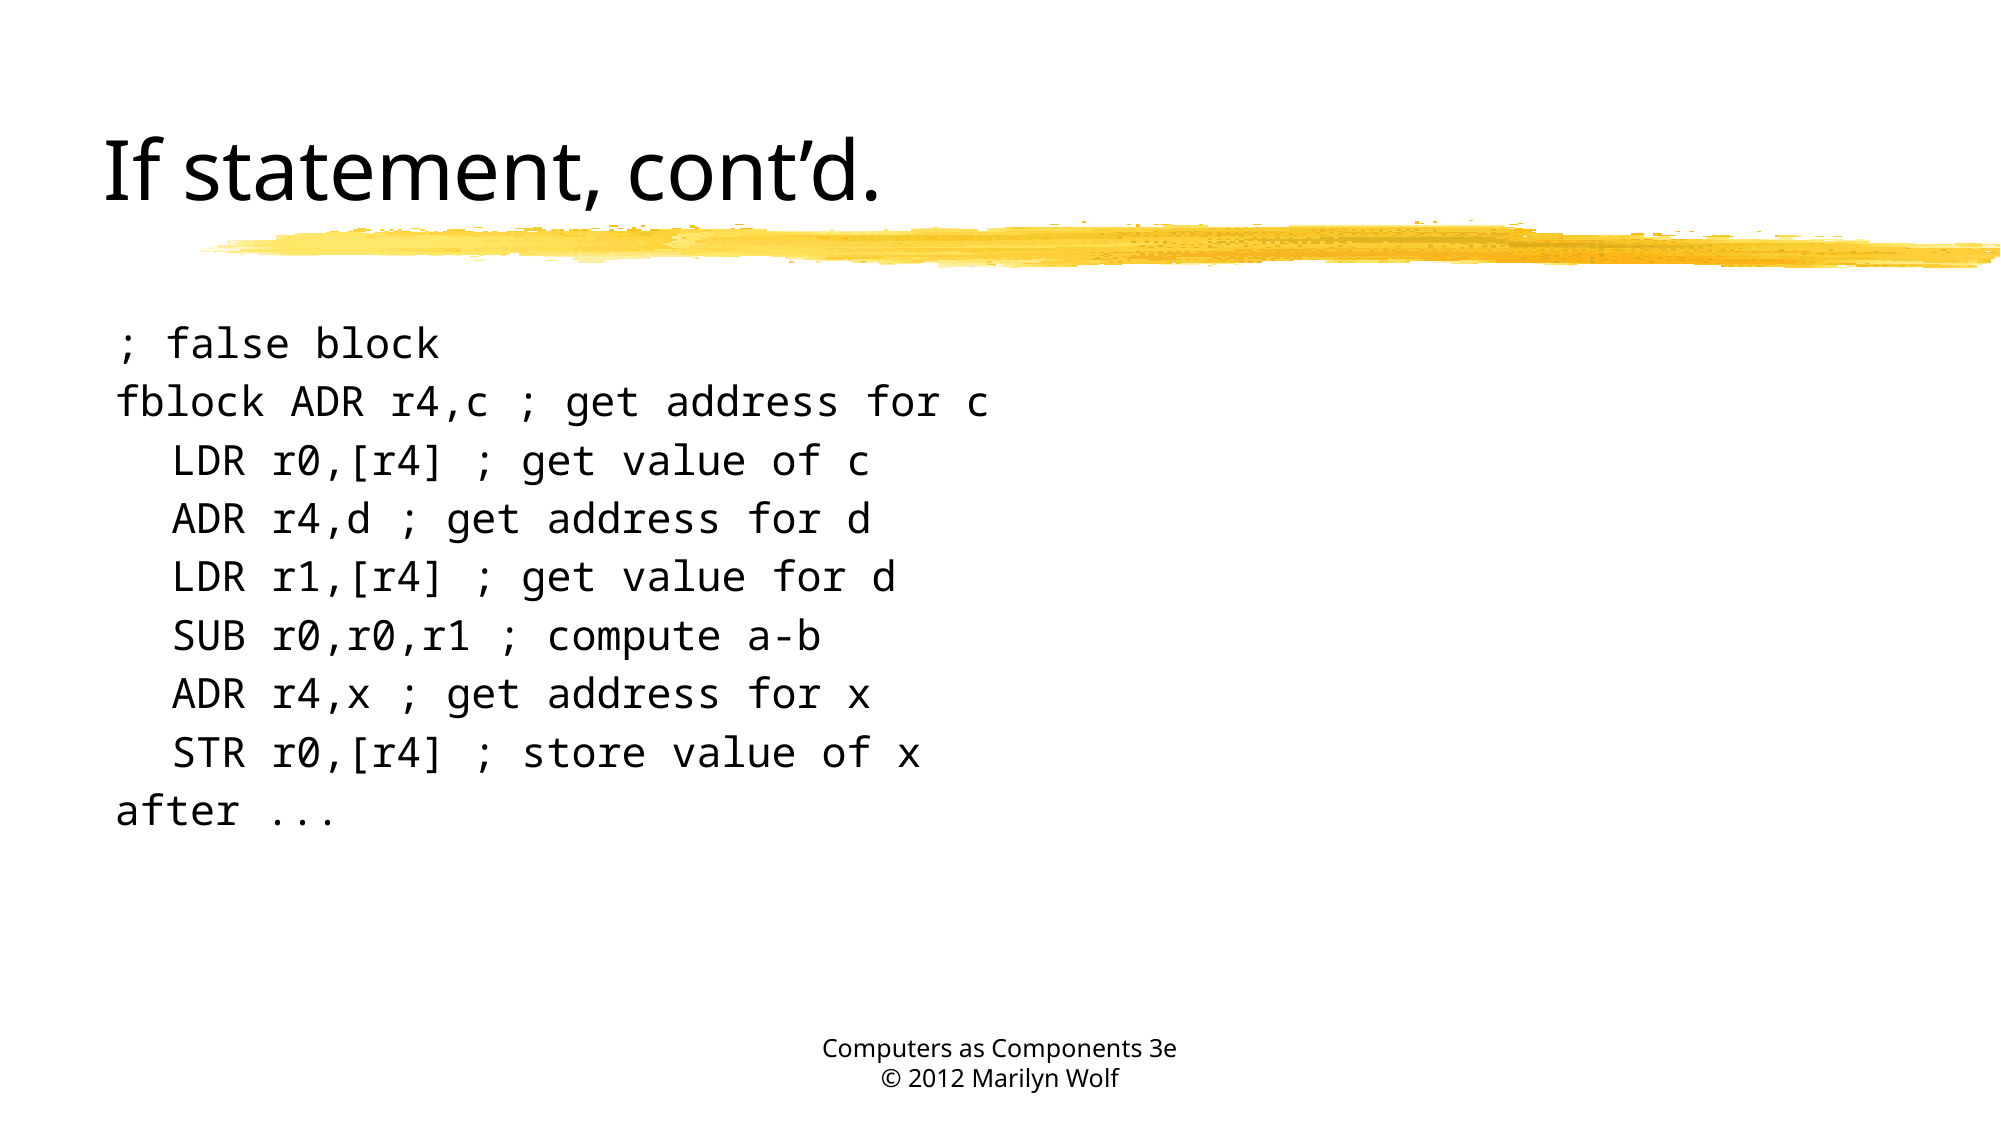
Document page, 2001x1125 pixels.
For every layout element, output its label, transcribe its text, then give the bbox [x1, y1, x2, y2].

picture [200, 215, 2000, 279]
title If statement, cont’d. [88, 37, 1790, 226]
list ; false block fblock ADR r4,c ; get address for c LDR r0,[r4] ; get value of c ADR r4,d ; get address for d LDR r1,[r4] ; get value for d SUB r0,r0,r1 ; compute a-b ADR r4,x ; get address for x STR r0,[r4] ; store value of x after ... [99, 309, 1890, 994]
